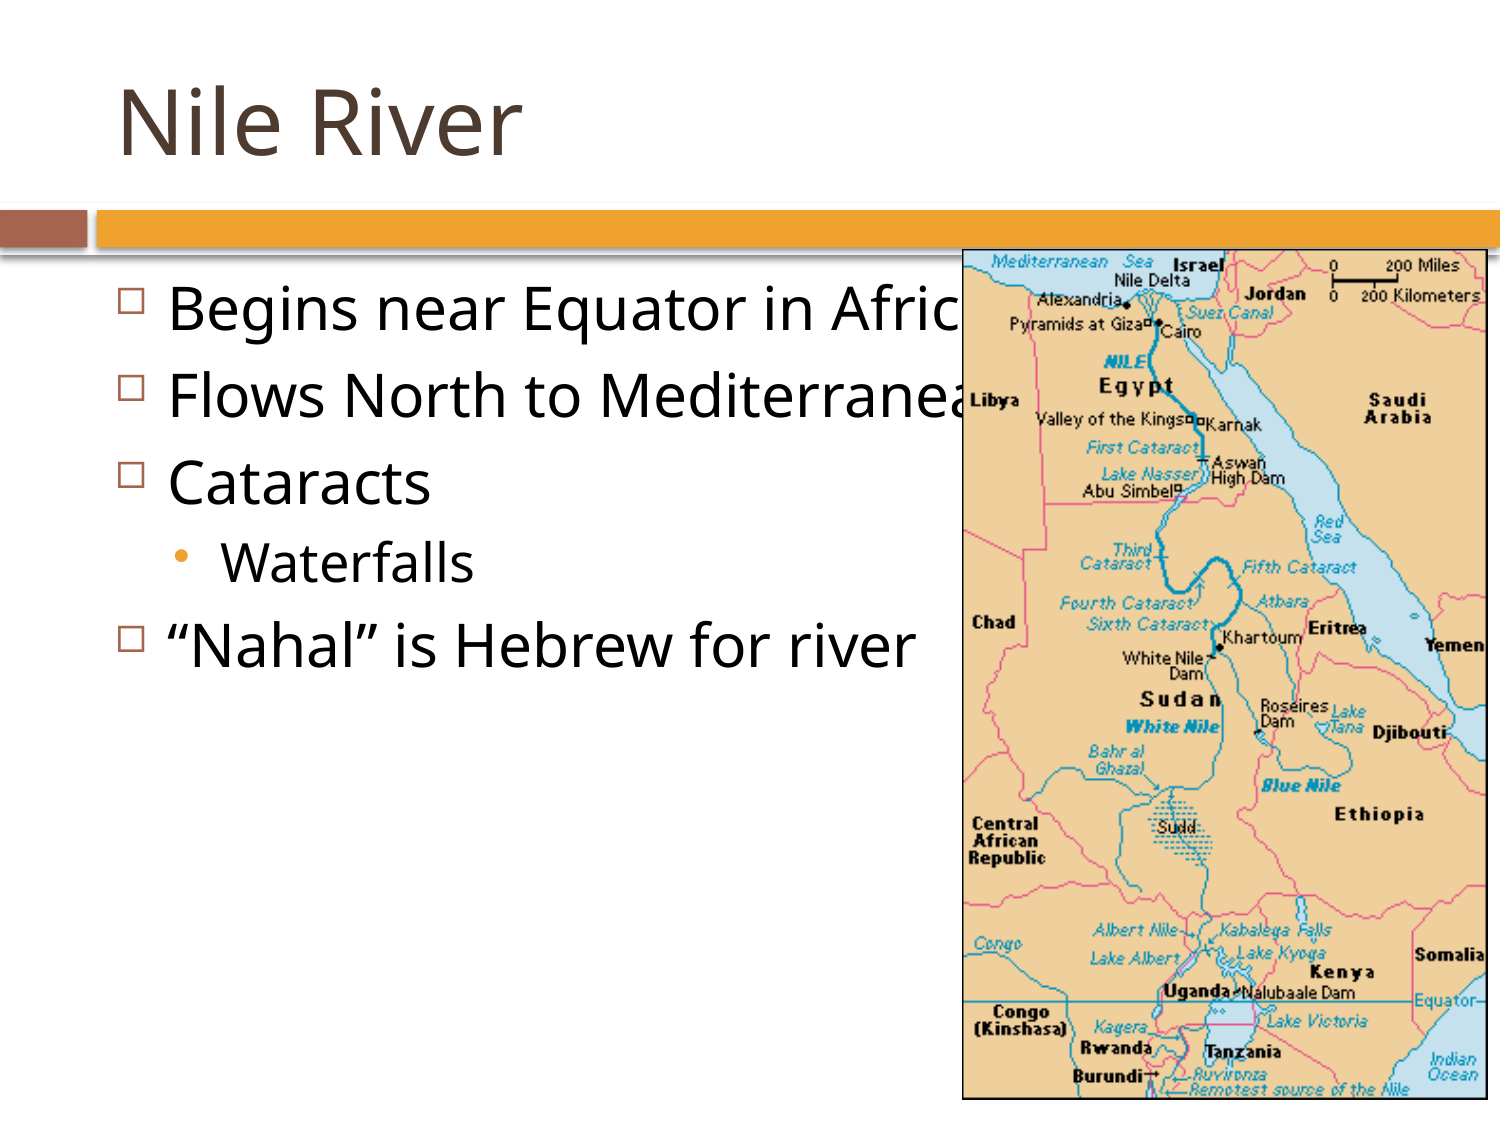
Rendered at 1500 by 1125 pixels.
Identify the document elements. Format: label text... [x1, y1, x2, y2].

list Begins near Equator in Africa Flows North to Mediterranean Cataracts Waterfalls “Nahal” is Hebrew for river [100, 262, 956, 1000]
title Nile River [100, 37, 1438, 200]
picture [962, 249, 1489, 1101]
